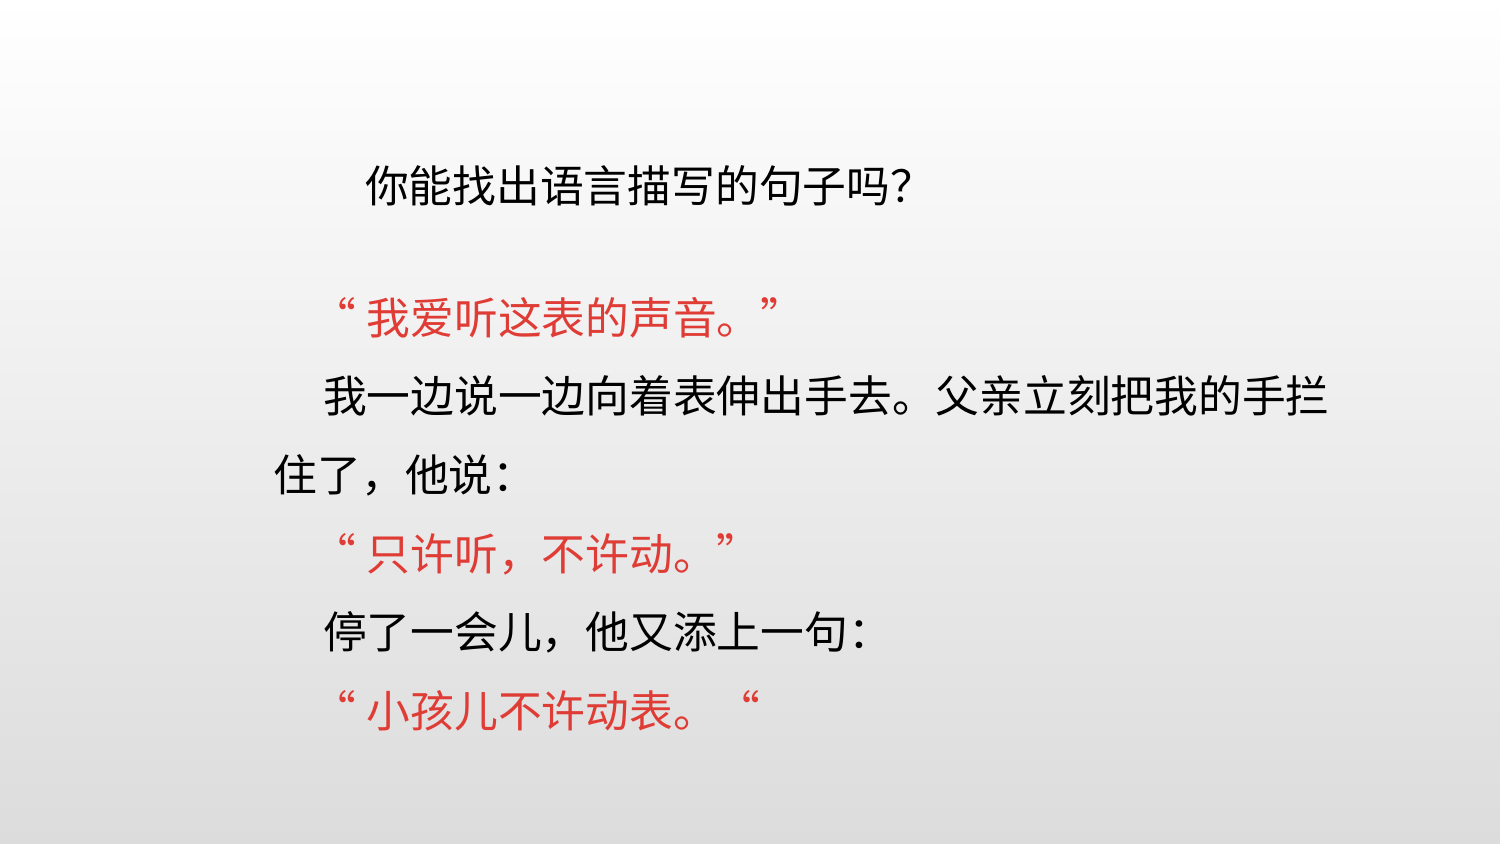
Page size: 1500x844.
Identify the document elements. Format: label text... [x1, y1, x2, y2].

text_box “我爱听这表的声音。” 我一边说一边向着表伸出手去。父亲立刻把我的手拦住了，他说： “只许听，不许动。” 停了一会儿，他又添上一句： “小孩儿不许动表。“ [262, 258, 1341, 742]
text_box 你能找出语言描写的句子吗？ [291, 153, 1008, 217]
